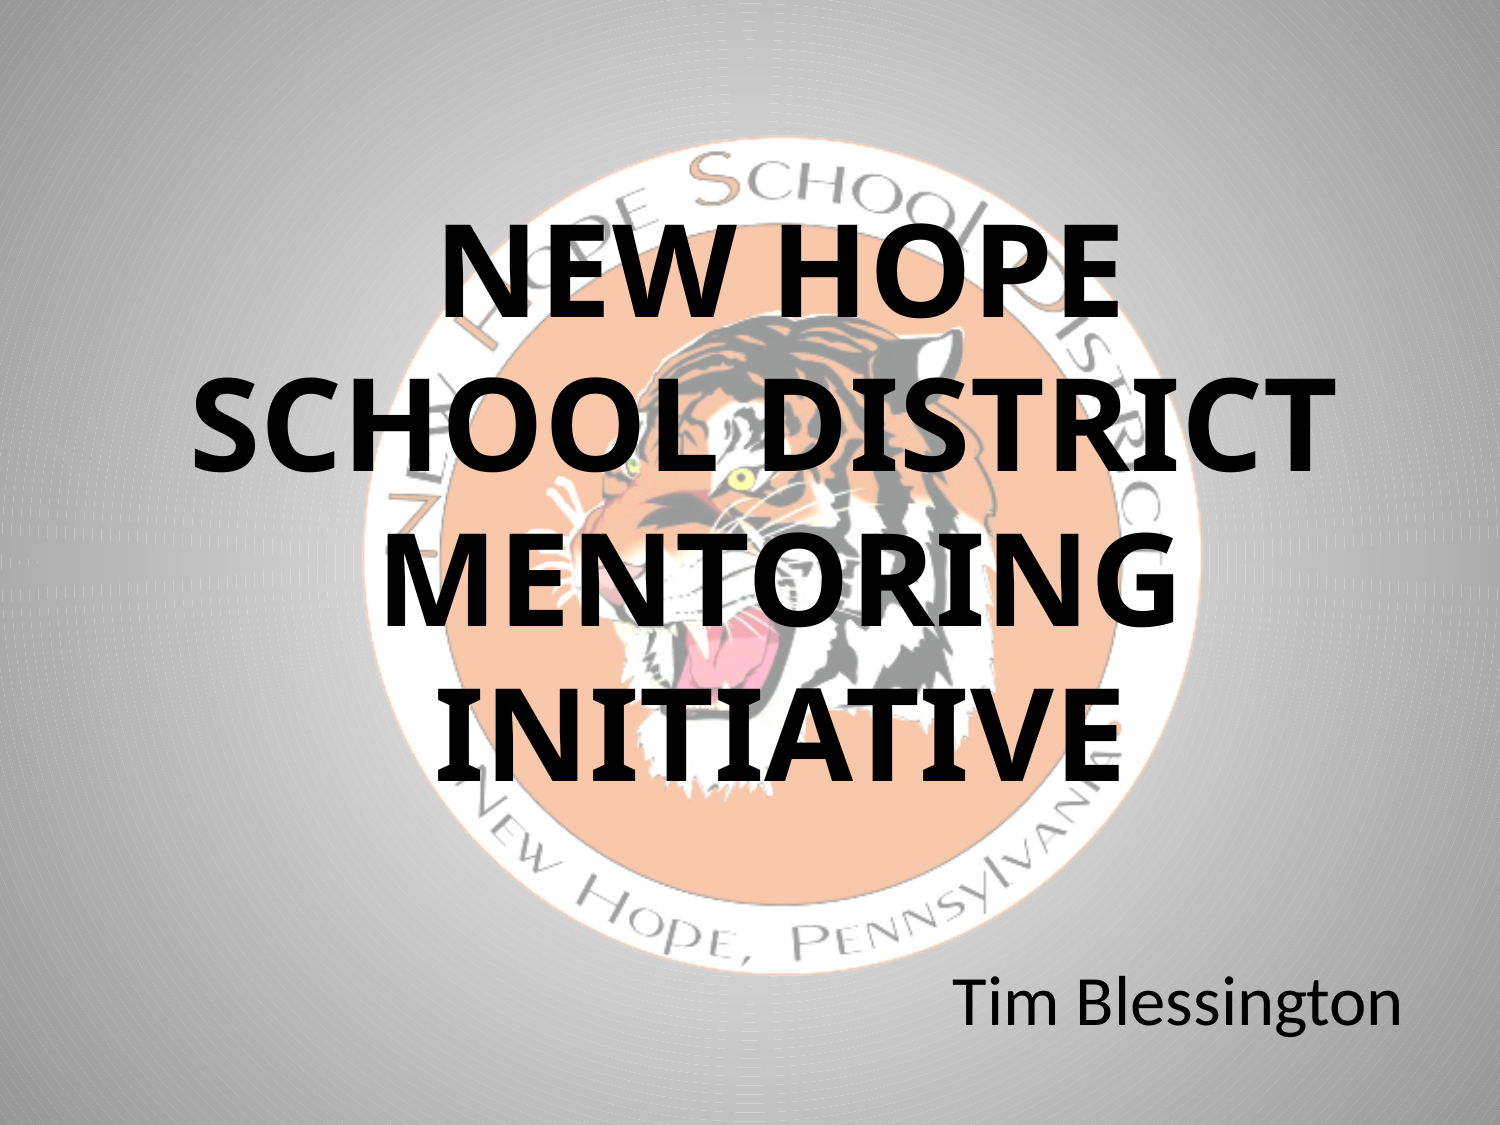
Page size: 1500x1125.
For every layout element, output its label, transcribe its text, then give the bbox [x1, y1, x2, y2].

text_box NEW HOPE SCHOOL DISTRICT MENTORING INITIATIVE [1243, 180, 1423, 816]
text_box Tim Blessington [1243, 947, 1420, 1048]
text_box NEW HOPE SCHOOL DISTRICT MENTORING INITIATIVE [138, 180, 257, 816]
picture [262, 0, 1238, 1125]
